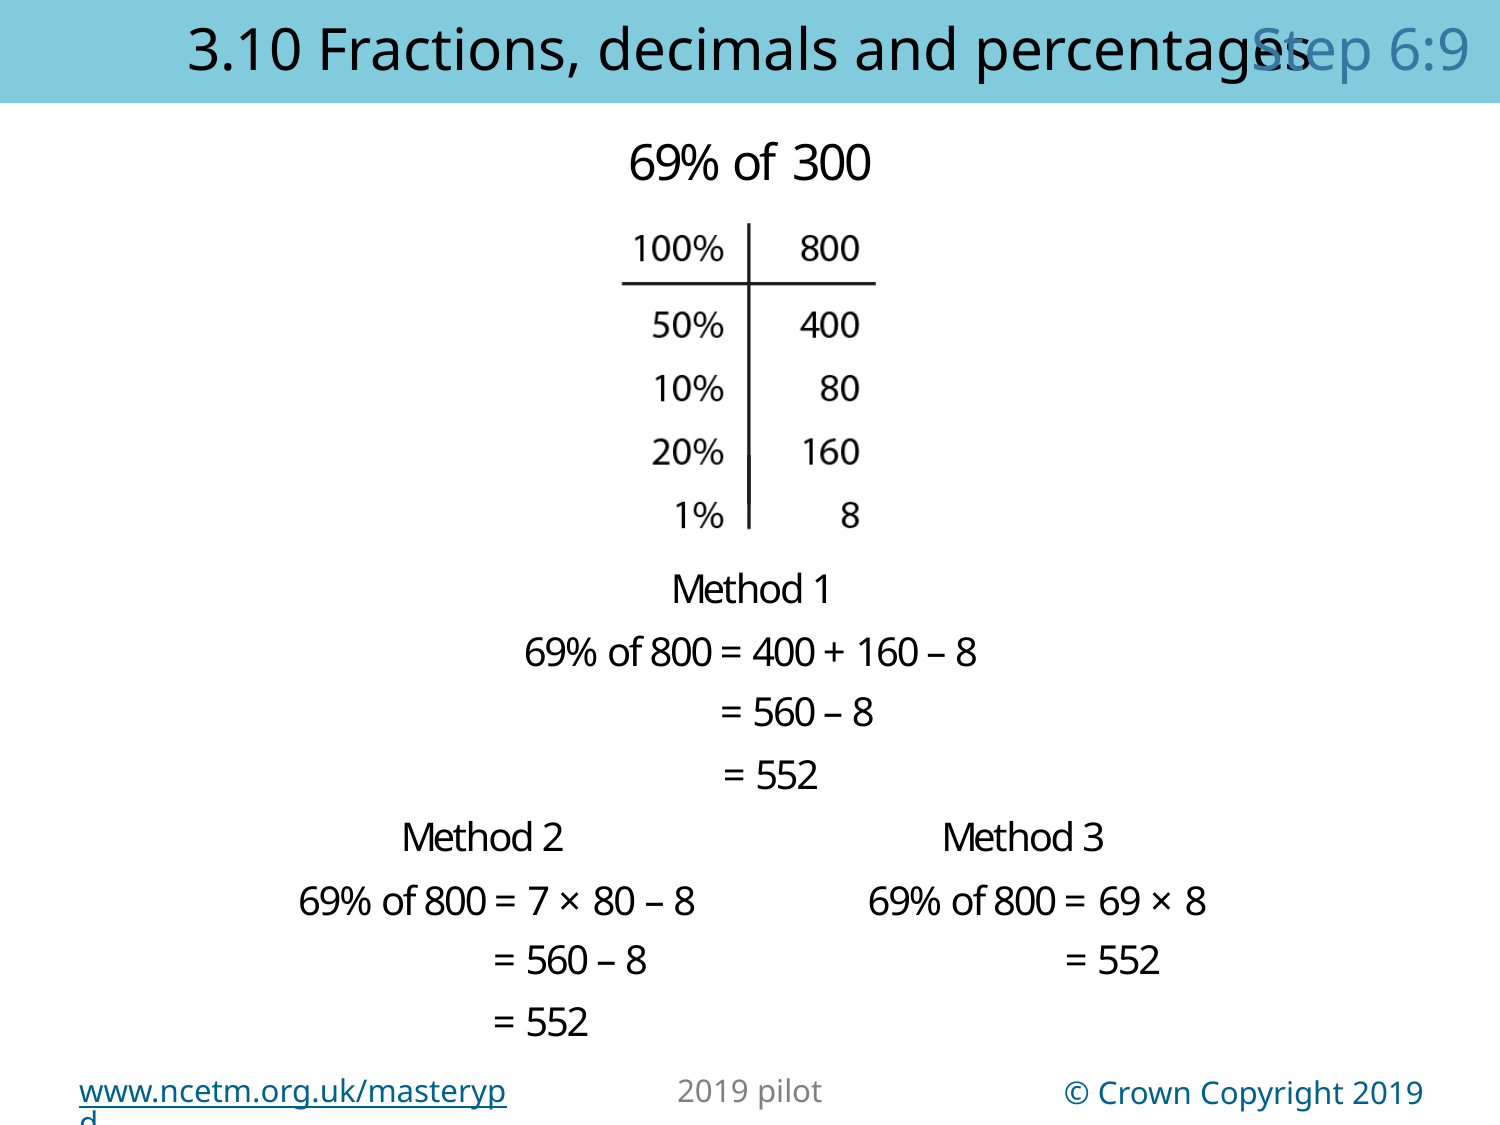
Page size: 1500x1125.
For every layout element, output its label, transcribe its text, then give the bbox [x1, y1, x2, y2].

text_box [1063, 942, 1162, 980]
list Step 6:9 [0, 0, 1500, 104]
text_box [940, 819, 1106, 857]
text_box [721, 757, 820, 795]
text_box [521, 632, 979, 672]
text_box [718, 694, 876, 732]
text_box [491, 942, 649, 980]
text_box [399, 820, 565, 857]
picture [302, 223, 1198, 563]
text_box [491, 1005, 590, 1043]
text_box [625, 138, 874, 187]
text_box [865, 881, 1209, 921]
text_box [296, 881, 698, 921]
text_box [670, 572, 830, 609]
